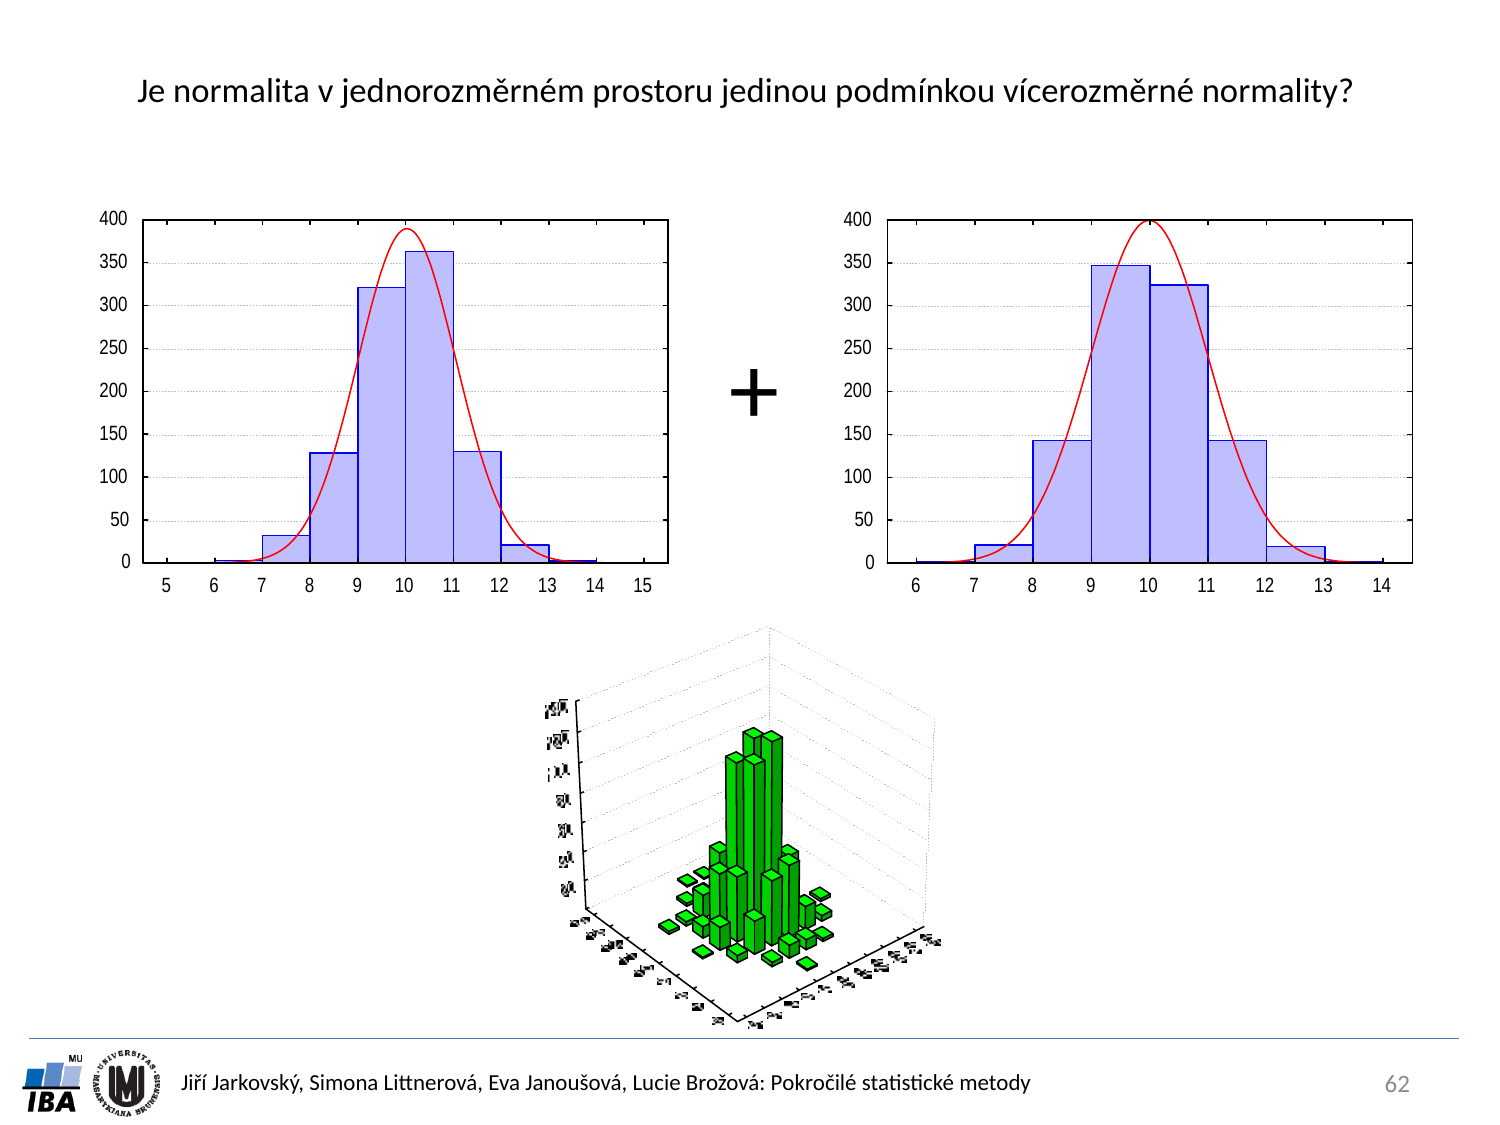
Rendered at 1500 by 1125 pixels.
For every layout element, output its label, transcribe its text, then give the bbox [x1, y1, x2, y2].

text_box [395, 597, 1105, 1071]
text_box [832, 196, 1424, 610]
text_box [88, 195, 680, 610]
picture [22, 1055, 82, 1112]
slide_number 62 [1074, 1052, 1425, 1113]
text_box + [714, 317, 795, 452]
picture [93, 1050, 160, 1117]
title Je normalita v jednorozměrném prostoru jedinou podmínkou vícerozměrné normality? [75, 42, 1425, 135]
